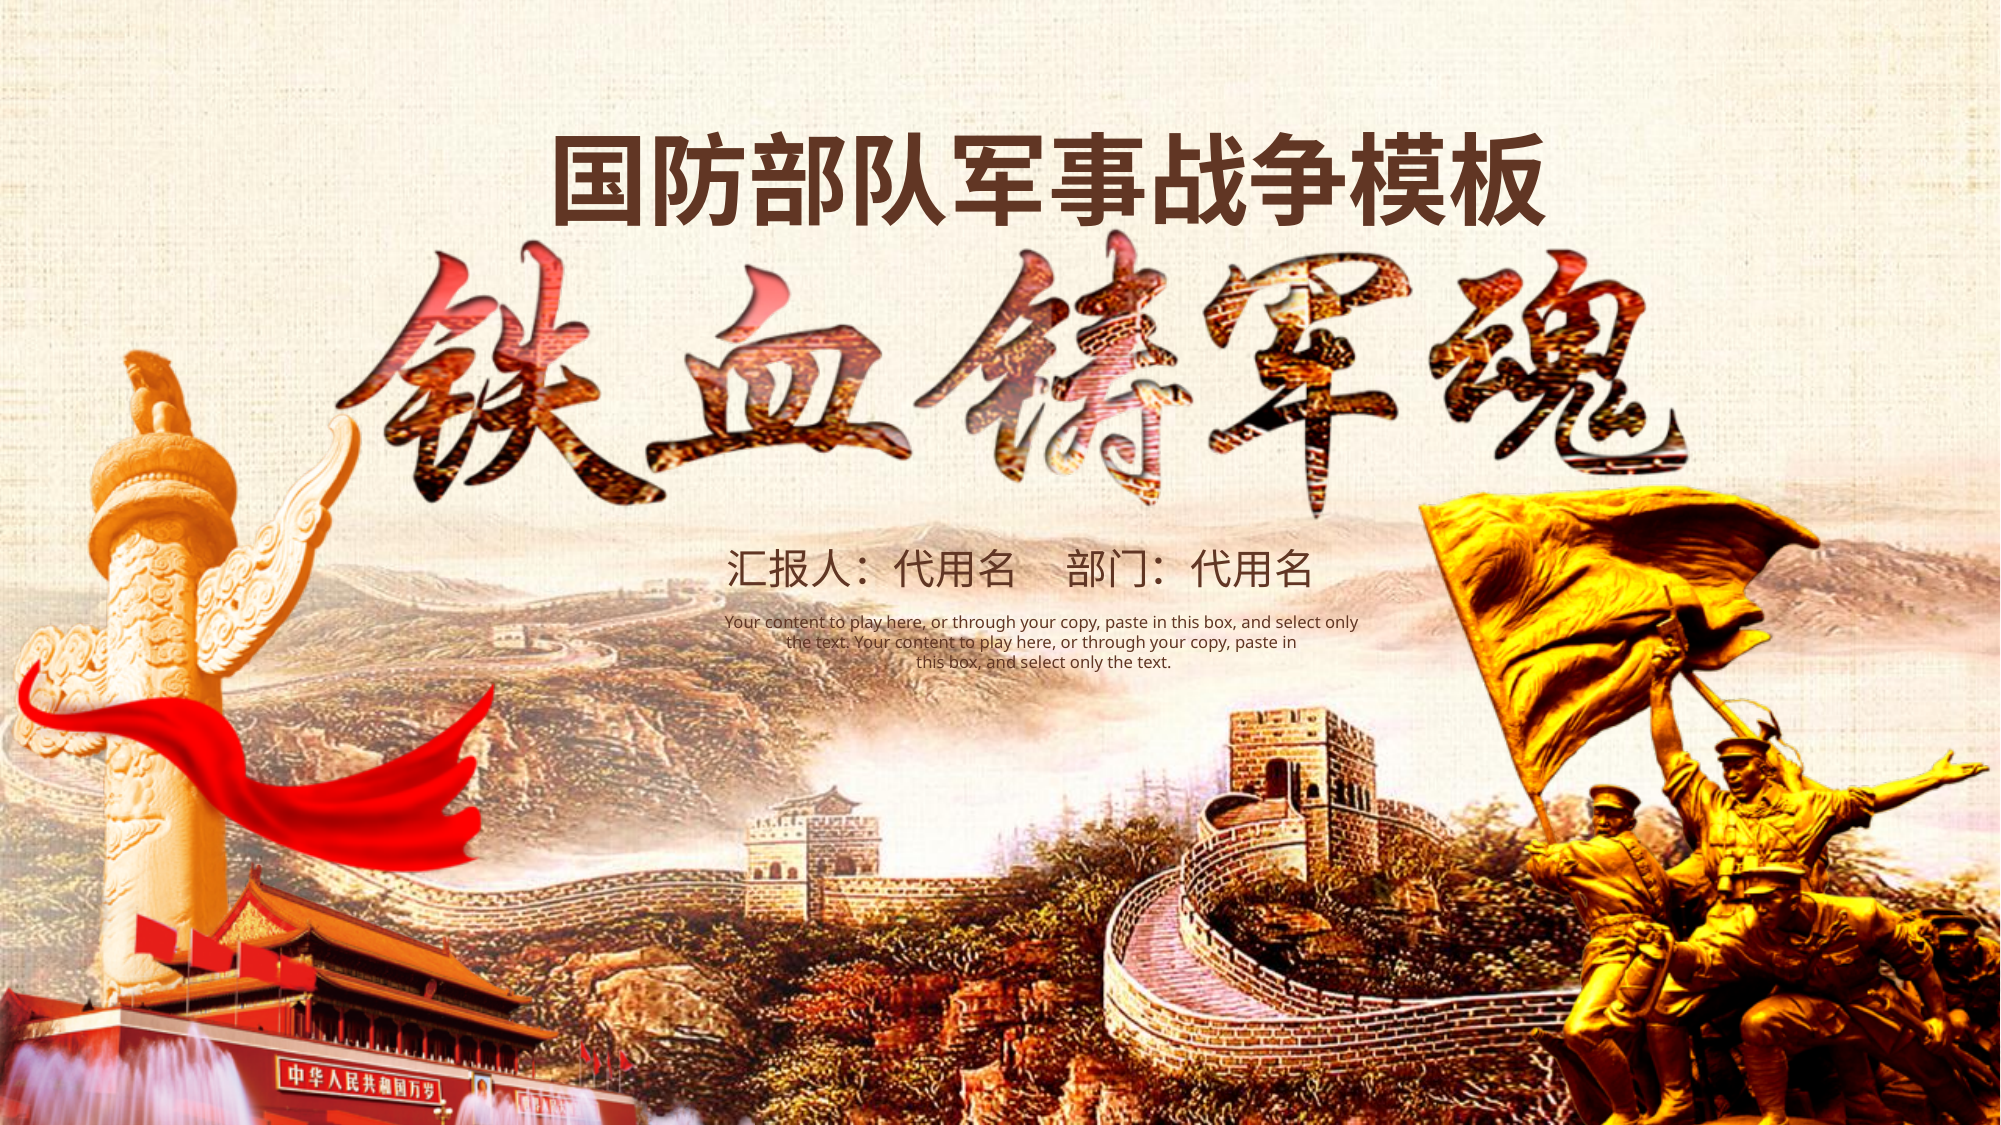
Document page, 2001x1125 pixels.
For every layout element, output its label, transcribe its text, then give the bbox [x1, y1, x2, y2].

picture [0, 0, 2001, 1125]
text_box 国防部队军事战争模板 [533, 109, 1564, 177]
text_box 汇报人：代用名 部门：代用名 [755, 573, 1300, 601]
text_box Your content to play here, or through your copy, paste in this box, and select only the text. Your content to play here, or through your copy, paste in this box, and select only the text. [755, 604, 1300, 679]
